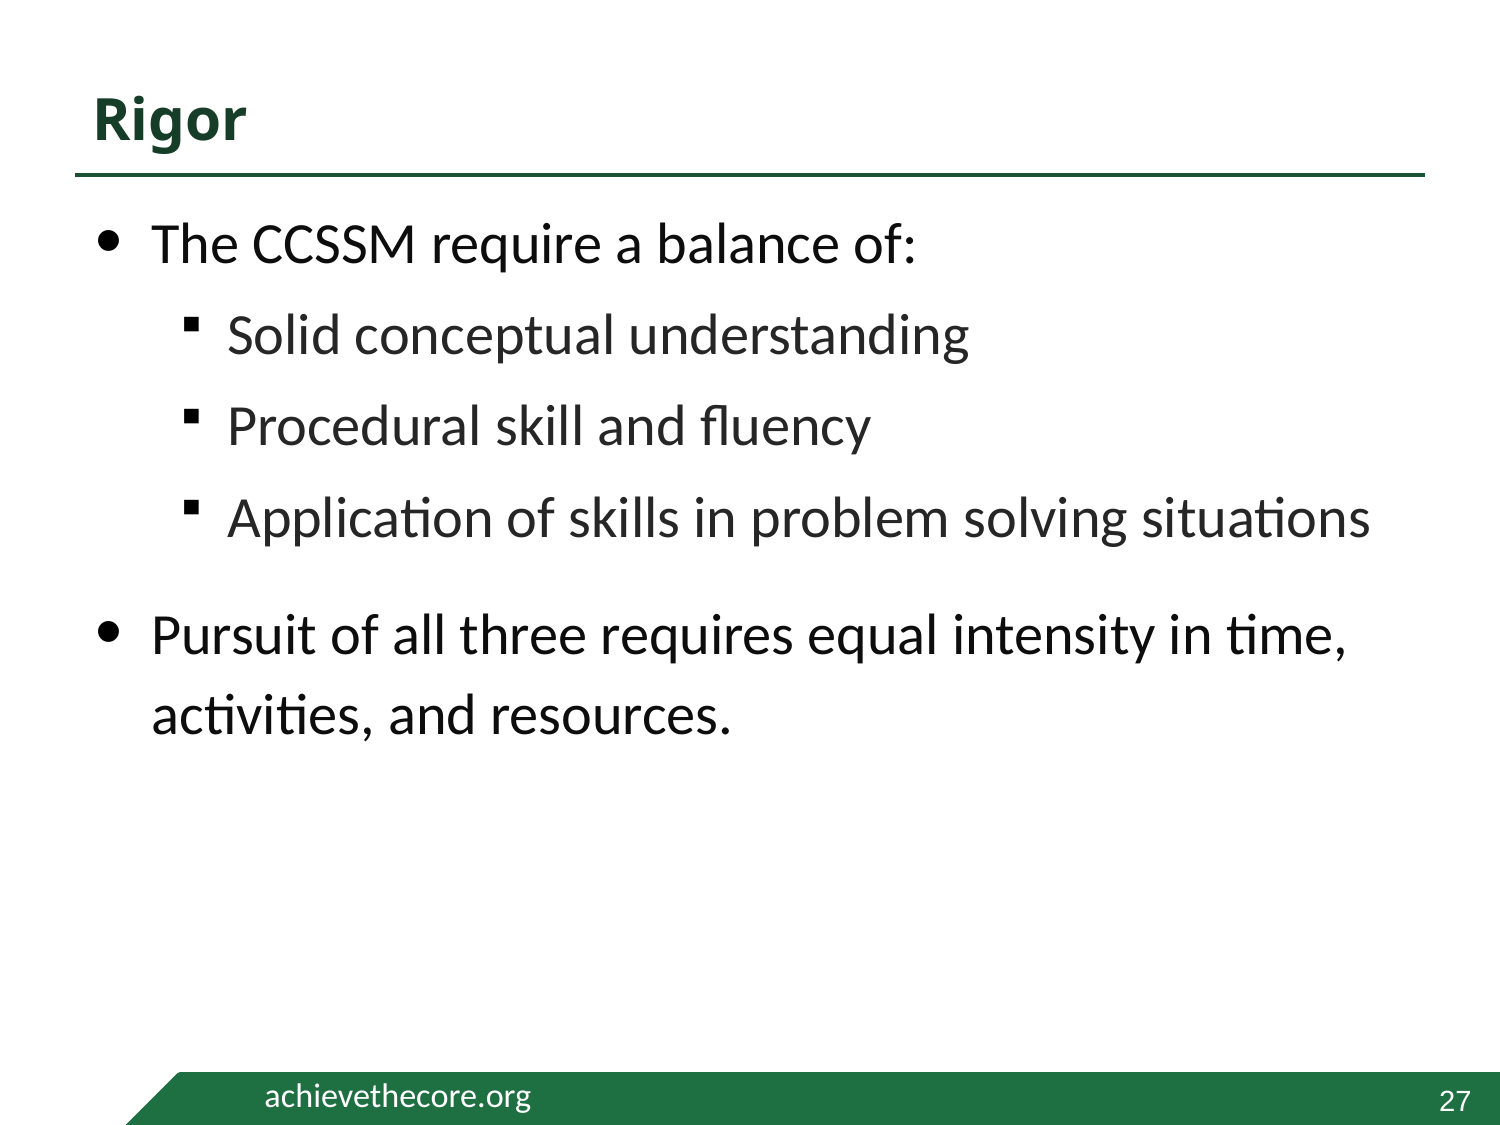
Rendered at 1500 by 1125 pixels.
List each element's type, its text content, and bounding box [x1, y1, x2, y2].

text_box The CCSSM require a balance of: Solid conceptual understanding Procedural skill and fluency Application of skills in problem solving situations Pursuit of all three requires equal intensity in time, activities, and resources. [80, 187, 1431, 754]
slide_number 27 [1136, 1073, 1487, 1125]
title Rigor [77, 64, 1428, 170]
